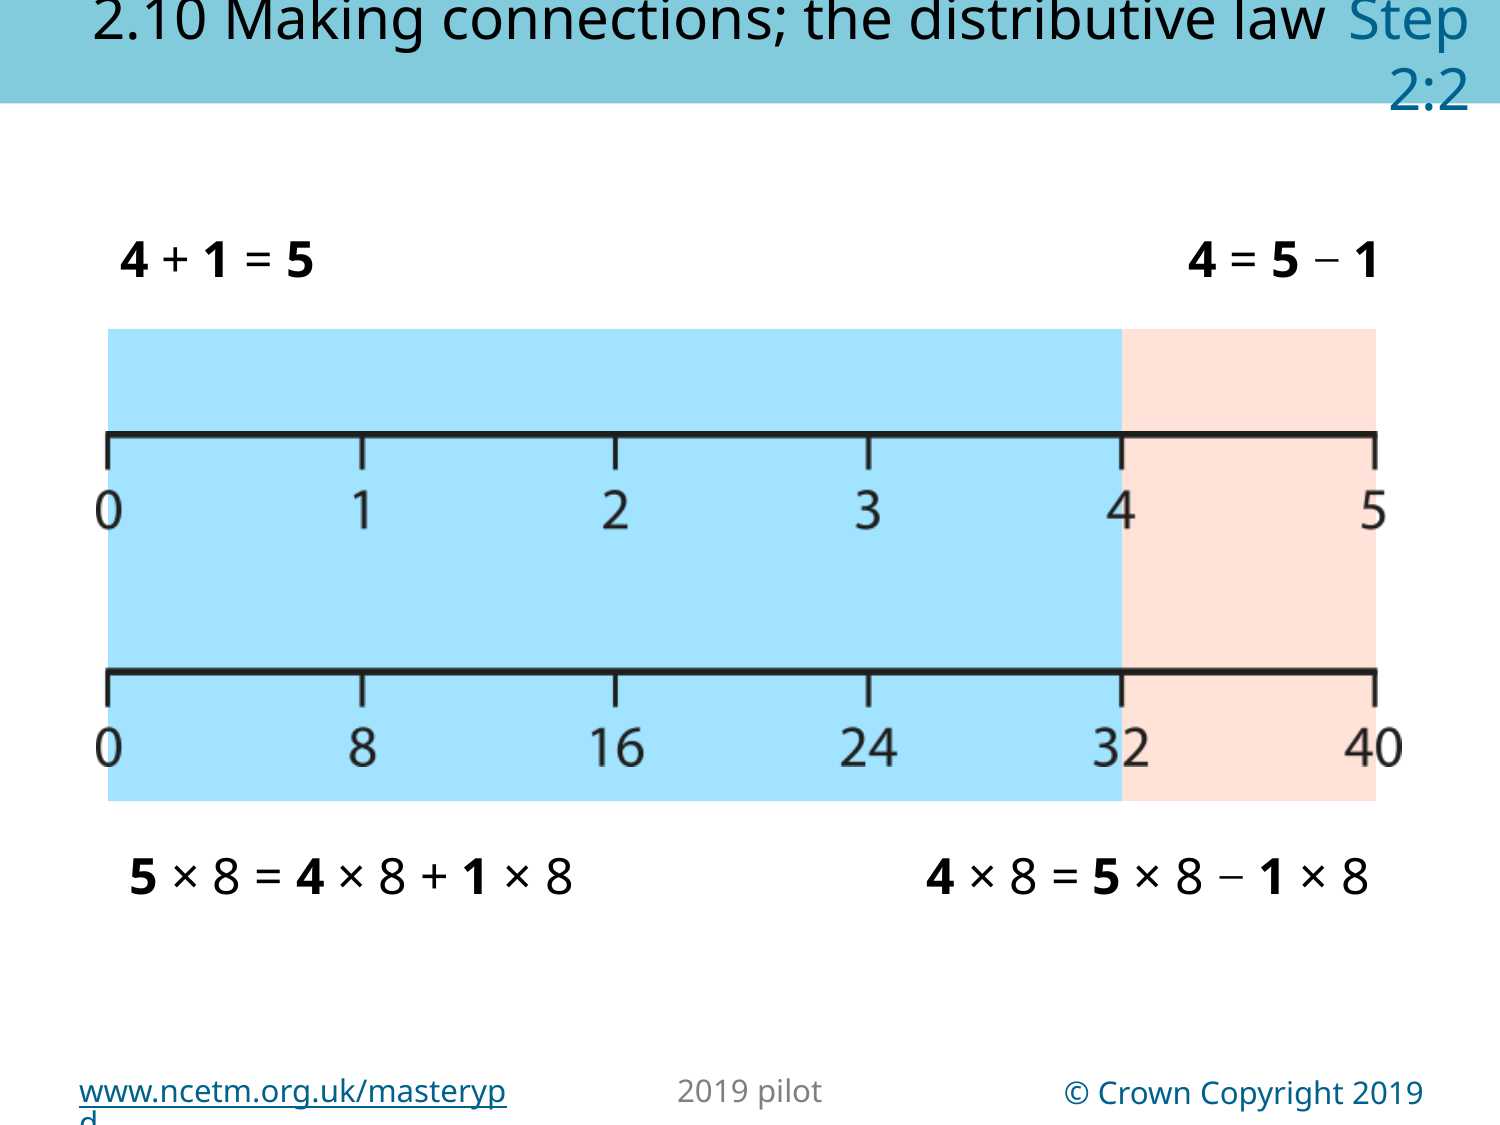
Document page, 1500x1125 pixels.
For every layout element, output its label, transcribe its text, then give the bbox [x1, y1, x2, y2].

text_box 5 × 8 = 4 × 8 + 1 × 8 [114, 836, 589, 912]
text_box 4 = 5 − 1 [1173, 219, 1398, 295]
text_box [107, 328, 1377, 429]
picture [96, 431, 1403, 767]
text_box 4 + 1 = 5 [104, 219, 330, 295]
list 2.10 Making connections; the distributive law Step 2:2 [0, 0, 1500, 104]
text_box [107, 775, 1377, 802]
text_box 4 × 8 = 5 × 8 − 1 × 8 [911, 836, 1385, 912]
